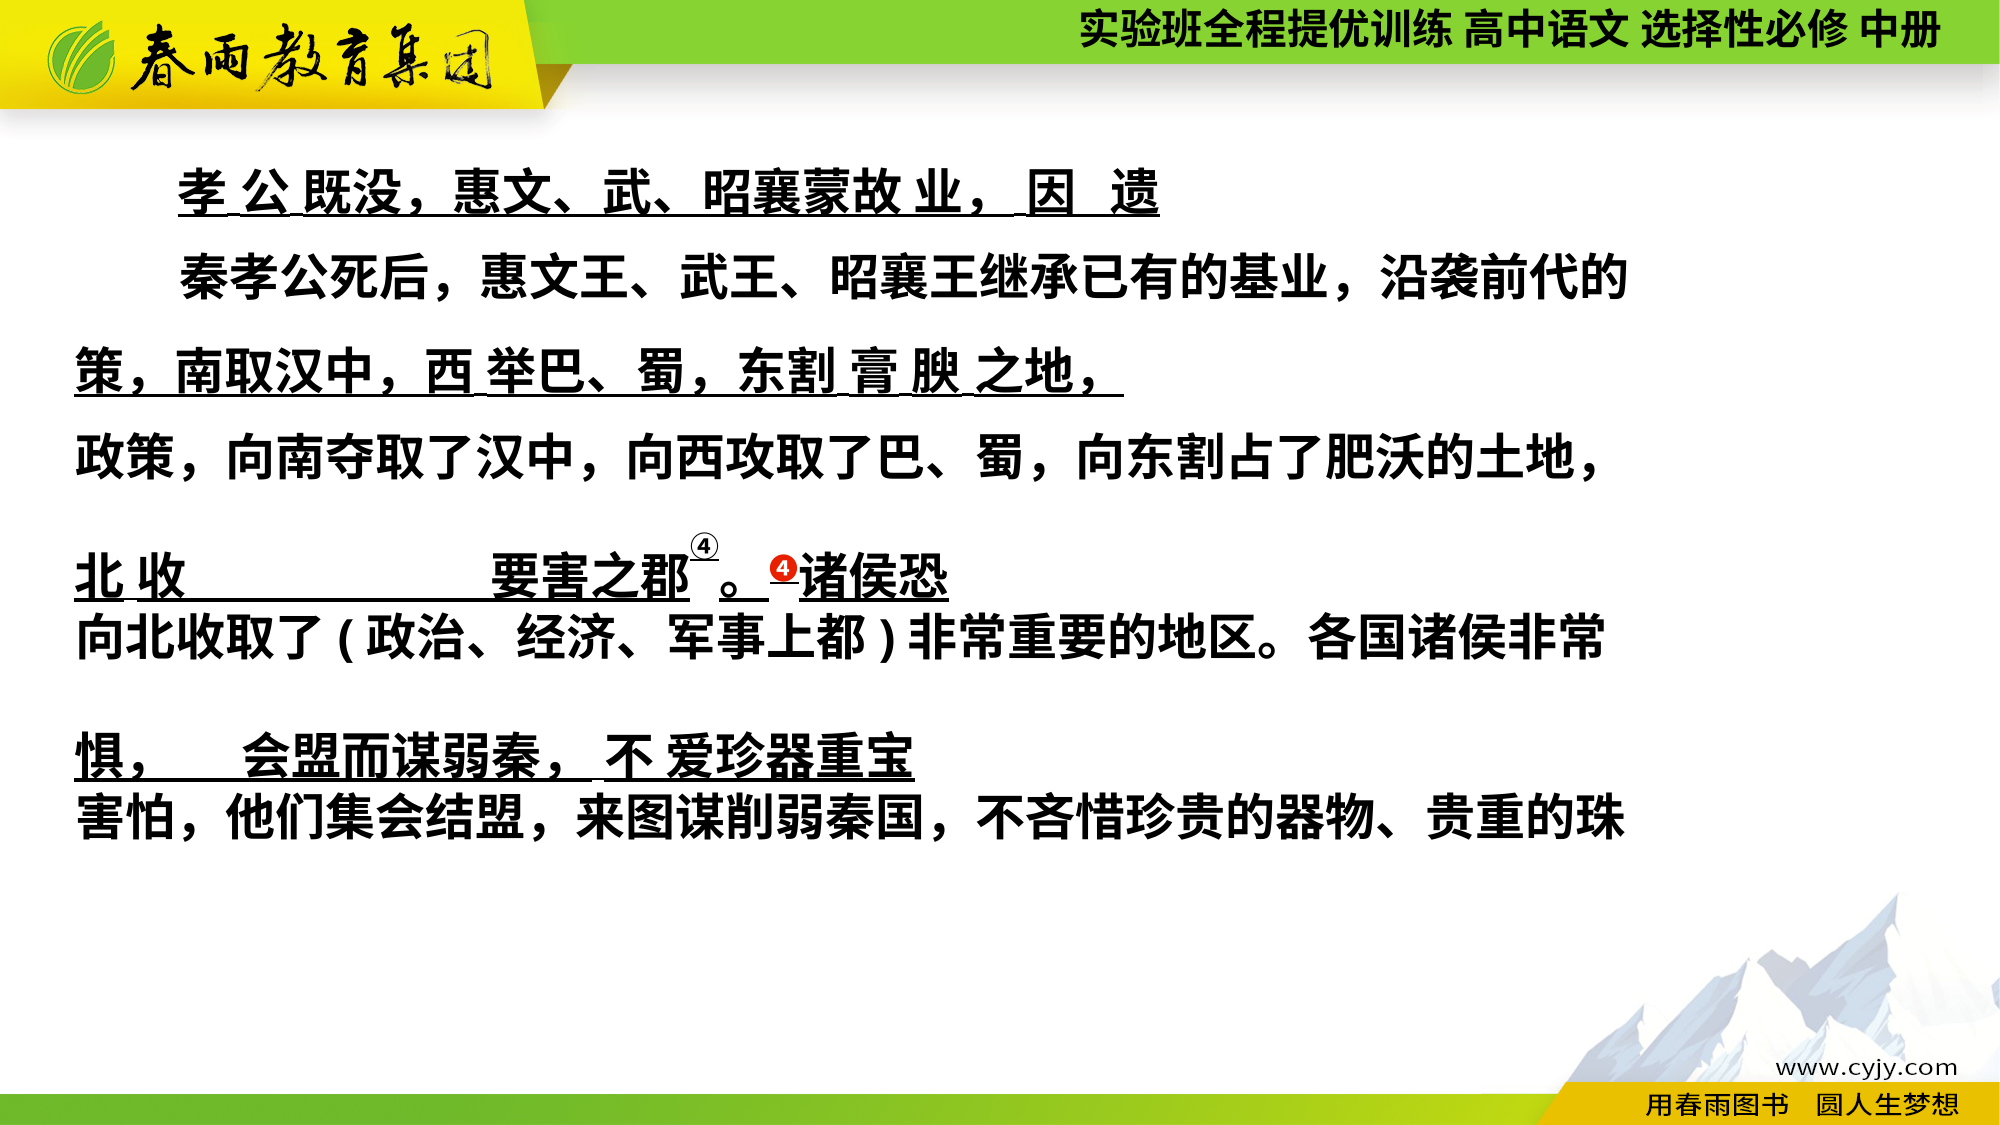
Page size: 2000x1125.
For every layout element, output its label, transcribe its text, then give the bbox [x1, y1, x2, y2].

picture [0, 0, 2000, 1125]
text_box 秦孝公死后，惠文王、武王、昭襄王继承已有的基业，沿袭前代的 政策，向南夺取了汉中，向西攻取了巴、蜀，向东割占了肥沃的土地， 向北收取了(政治、经济、军事上都)非常重要的地区。各国诸侯非常 害怕，他们集会结盟，来图谋削弱秦国，不吝惜珍贵的器物、贵重的珠 [60, 208, 1945, 853]
